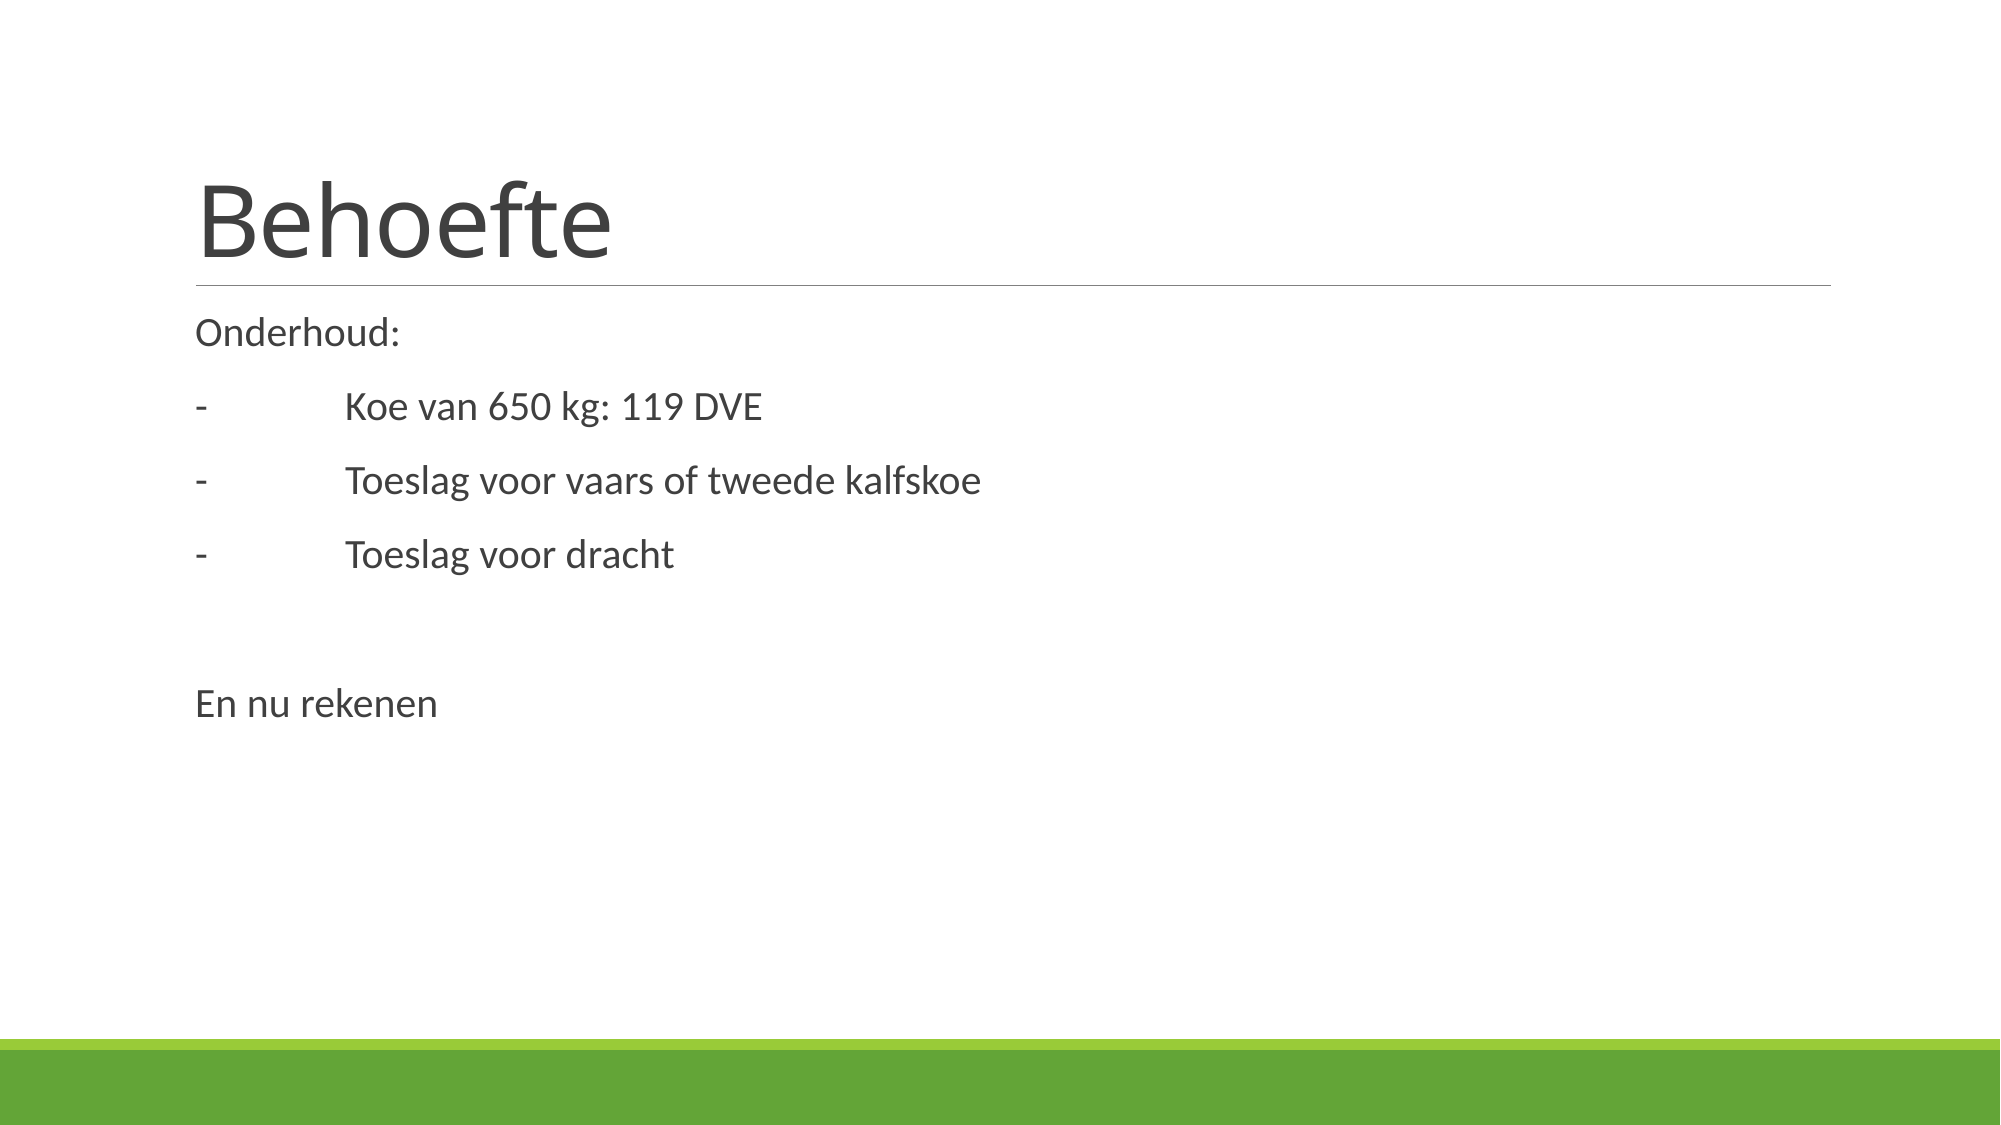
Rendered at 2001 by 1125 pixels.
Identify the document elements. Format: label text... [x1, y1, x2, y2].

list Onderhoud: - Koe van 650 kg: 119 DVE - Toeslag voor vaars of tweede kalfskoe - Toeslag voor dracht En nu rekenen [180, 302, 1830, 963]
title Behoefte [180, 47, 1830, 285]
